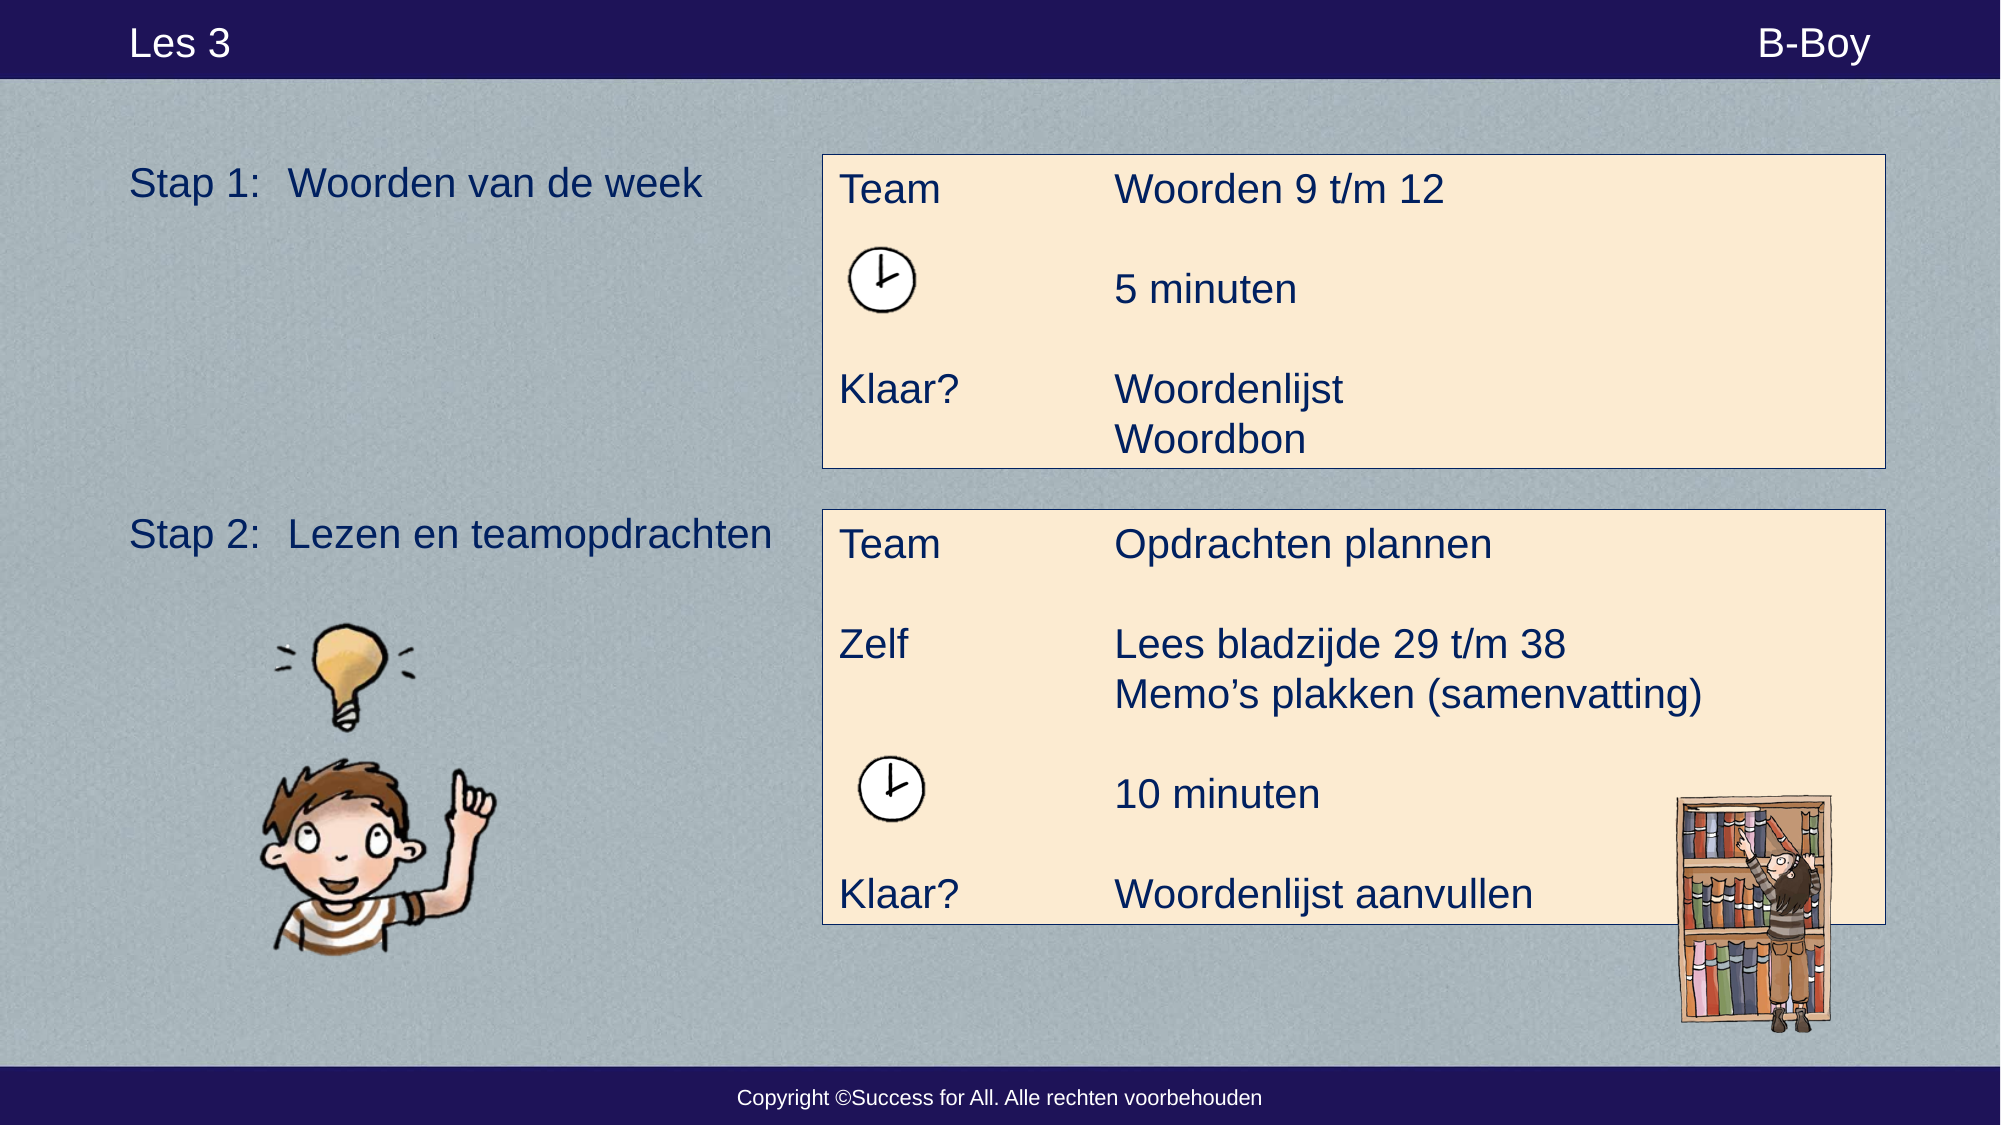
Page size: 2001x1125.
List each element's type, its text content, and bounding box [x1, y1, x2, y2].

text_box Team Opdrachten plannen Zelf Lees bladzijde 29 t/m 38 Memo’s plakken (samenvatting) 10 minuten Klaar? Woordenlijst aanvullen [822, 509, 1886, 925]
picture [0, 0, 2001, 1125]
text_box B-Boy [999, 8, 1886, 73]
text_box Copyright ©Success for All. Alle rechten voorbehouden [0, 1076, 2000, 1125]
text_box Team Woorden 9 t/m 12 5 minuten Klaar? Woordenlijst Woordbon [822, 154, 1886, 469]
text_box Stap 1: Woorden van de week Stap 2: Lezen en teamopdrachten [114, 148, 907, 614]
text_box Les 3 [114, 8, 354, 73]
